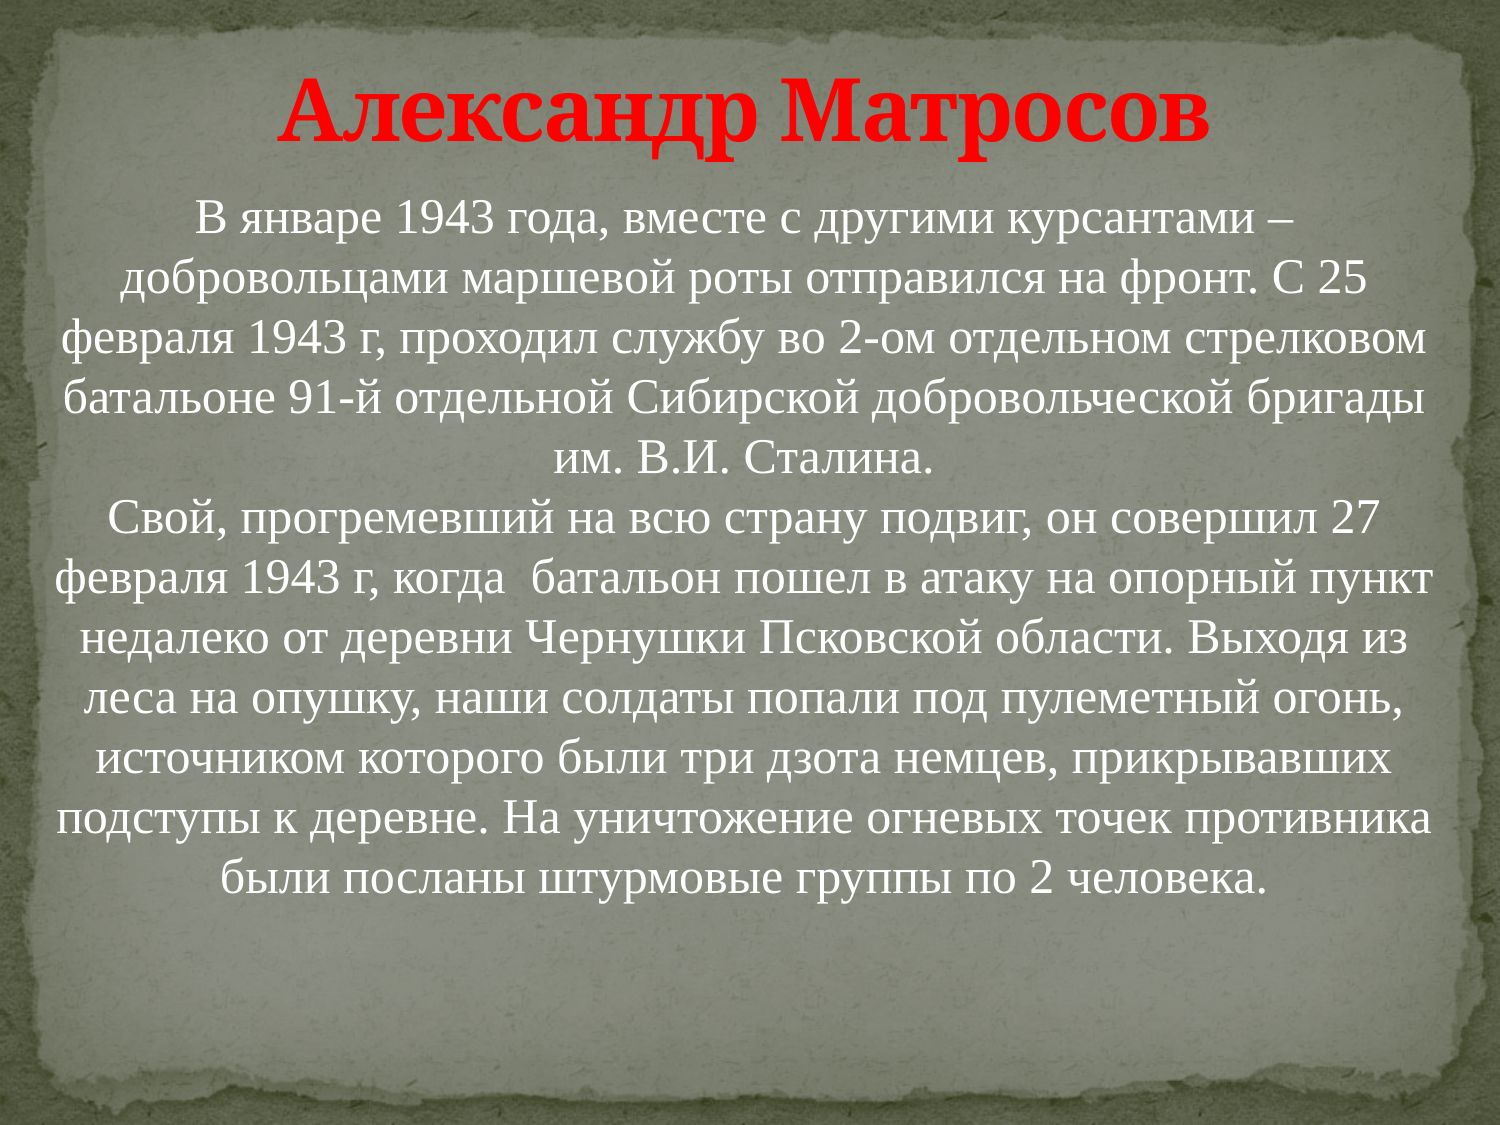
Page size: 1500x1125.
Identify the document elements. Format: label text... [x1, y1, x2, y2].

text_box В январе 1943 года, вместе с другими курсантами – добровольцами маршевой роты отправился на фронт. С 25 февраля 1943 г, проходил службу во 2-ом отдельном стрелковом батальоне 91-й отдельной Сибирской добровольческой бригады им. В.И. Сталина. Свой, прогремевший на всю страну подвиг, он совершил 27 февраля 1943 г, когда батальон пошел в атаку на опорный пункт недалеко от деревни Чернушки Псковской области. Выходя из леса на опушку, наши солдаты попали под пулеметный огонь, источником которого были три дзота немцев, прикрывавших подступы к деревне. На уничтожение огневых точек противника были посланы штурмовые группы по 2 человека. [35, 175, 1454, 911]
title Александр Матросов [70, 35, 1421, 167]
